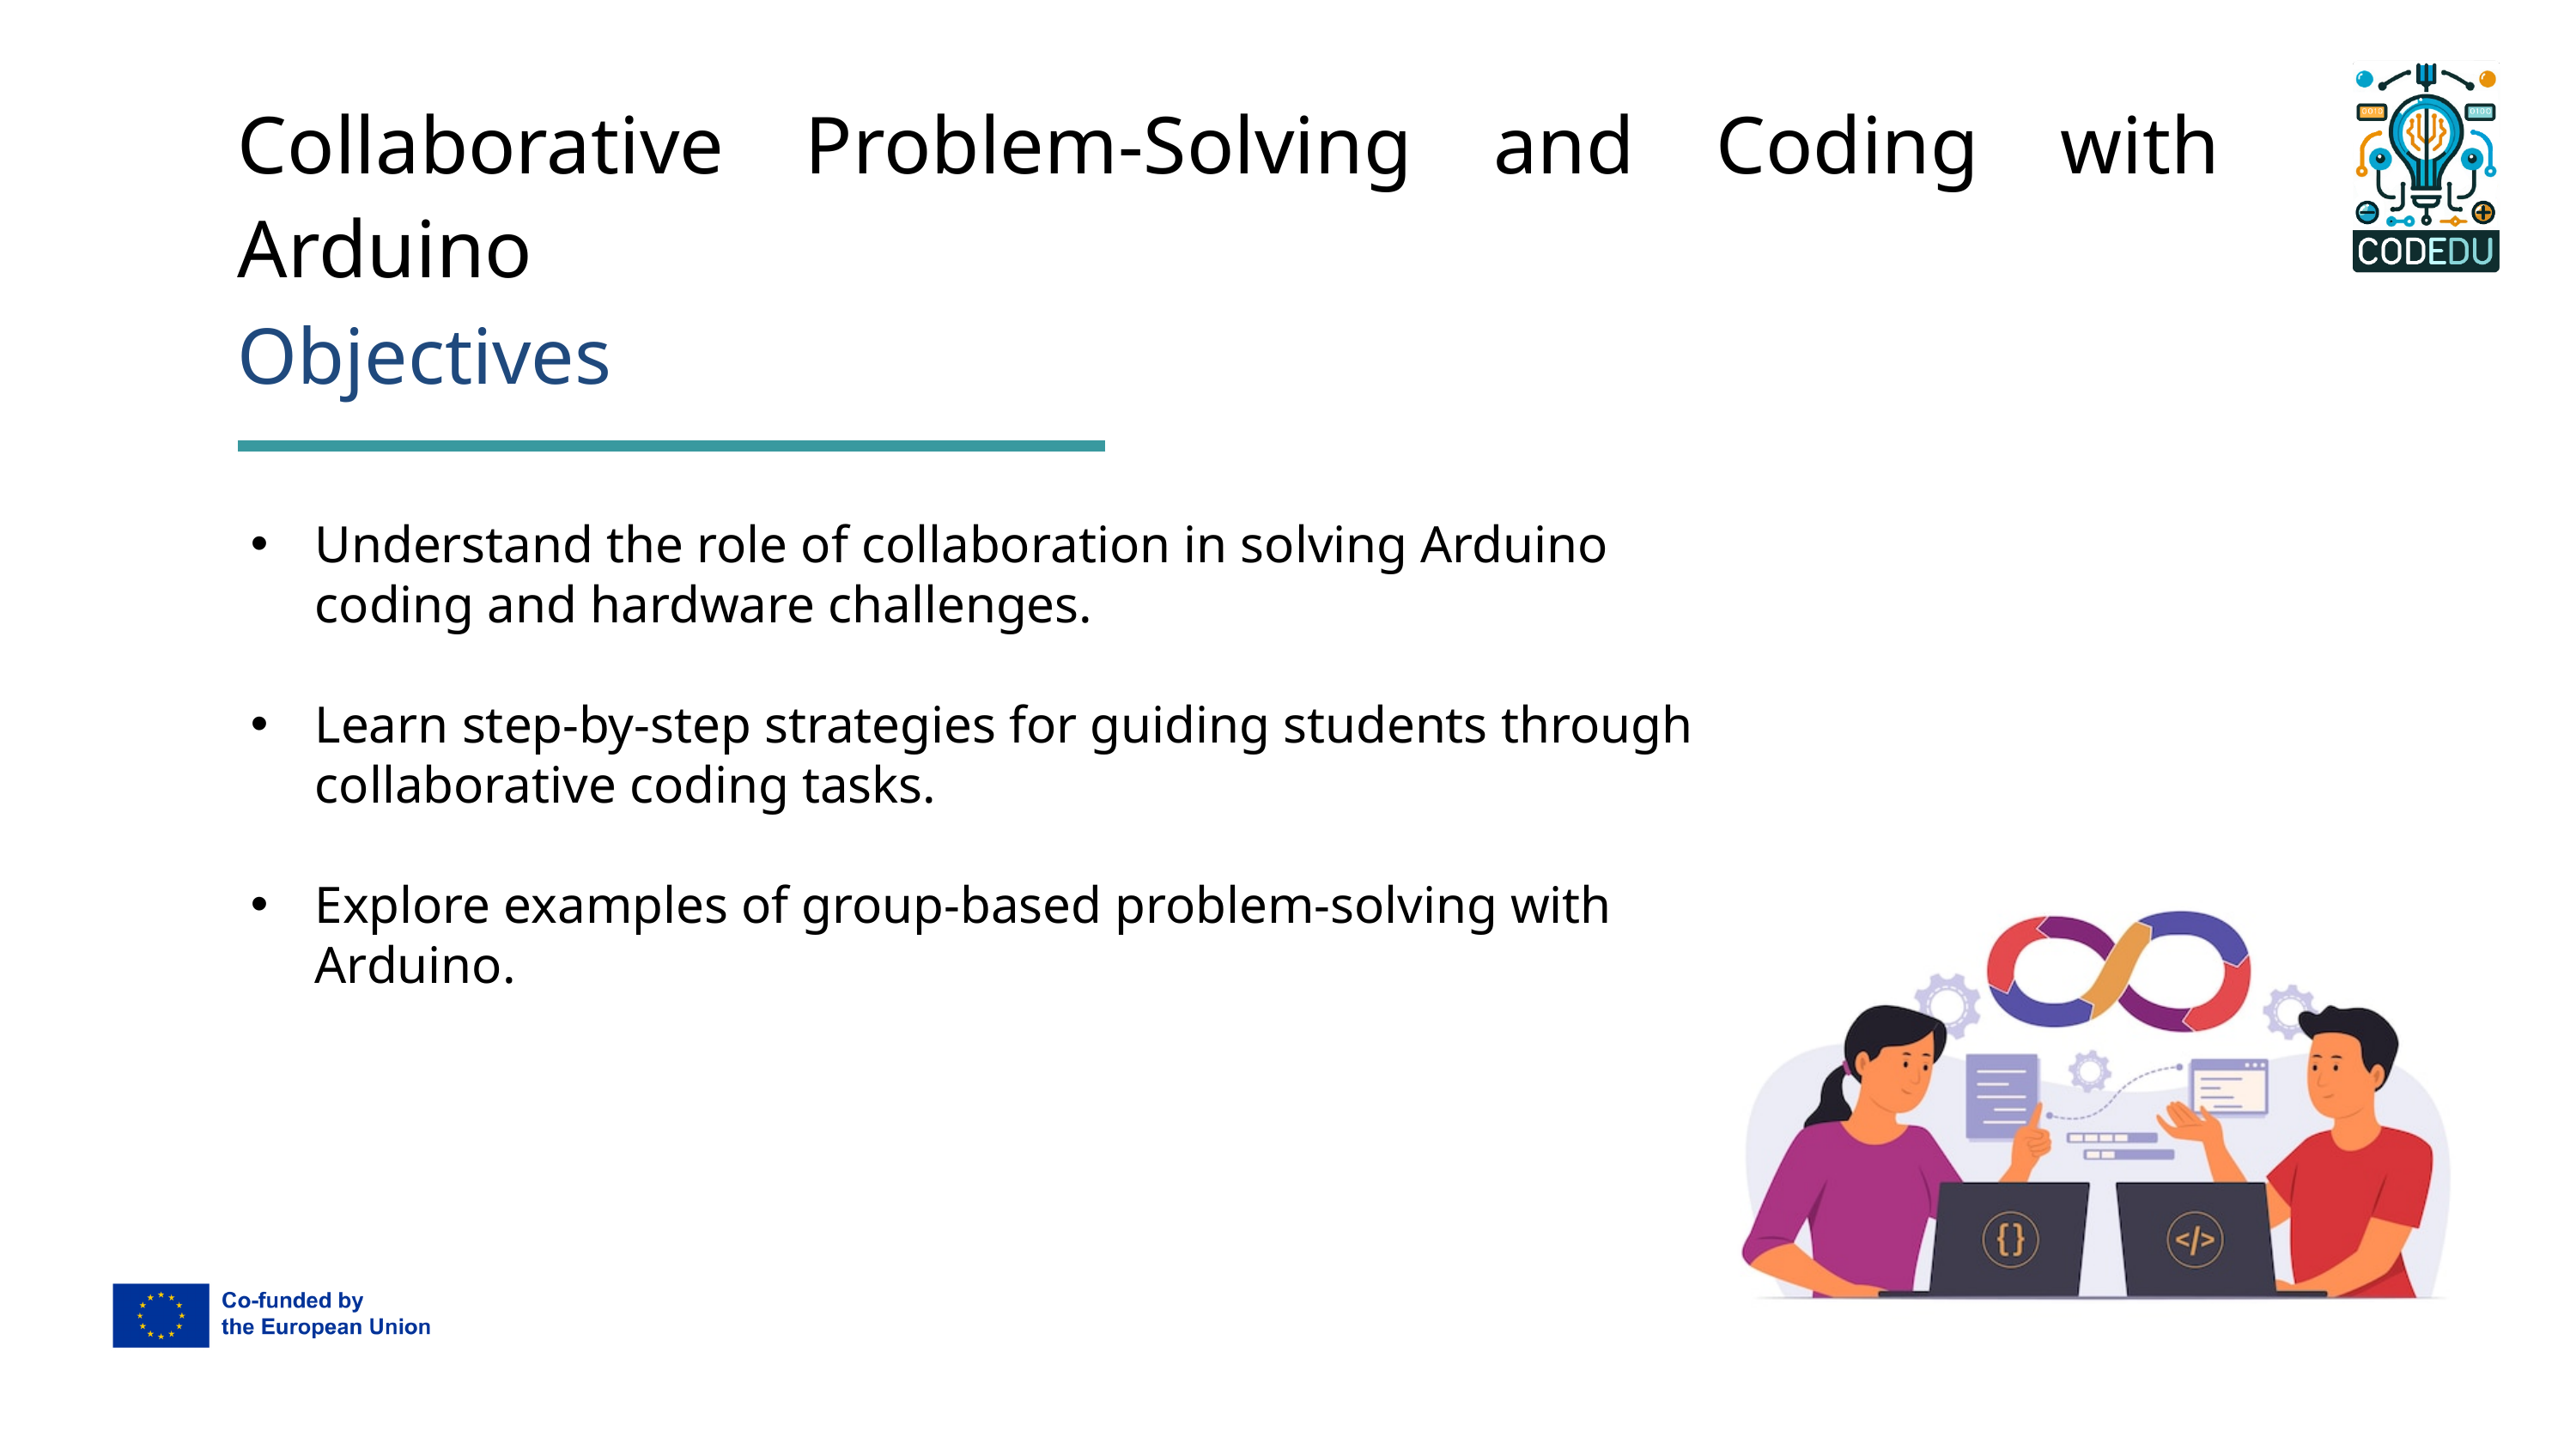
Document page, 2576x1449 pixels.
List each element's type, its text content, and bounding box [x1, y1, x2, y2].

text_box Understand the role of collaboration in solving Arduino coding and hardware challenges. Learn step-by-step strategies for guiding students through collaborative coding tasks. Explore examples of group-based problem-solving with Arduino. [237, 506, 1747, 1000]
picture [2221, 0, 2576, 395]
text_box Objectives [237, 270, 2221, 400]
picture [1676, 825, 2518, 1385]
text_box Collaborative Problem-Solving and Coding with Arduino [237, 85, 2217, 270]
text_box [107, 1278, 443, 1353]
